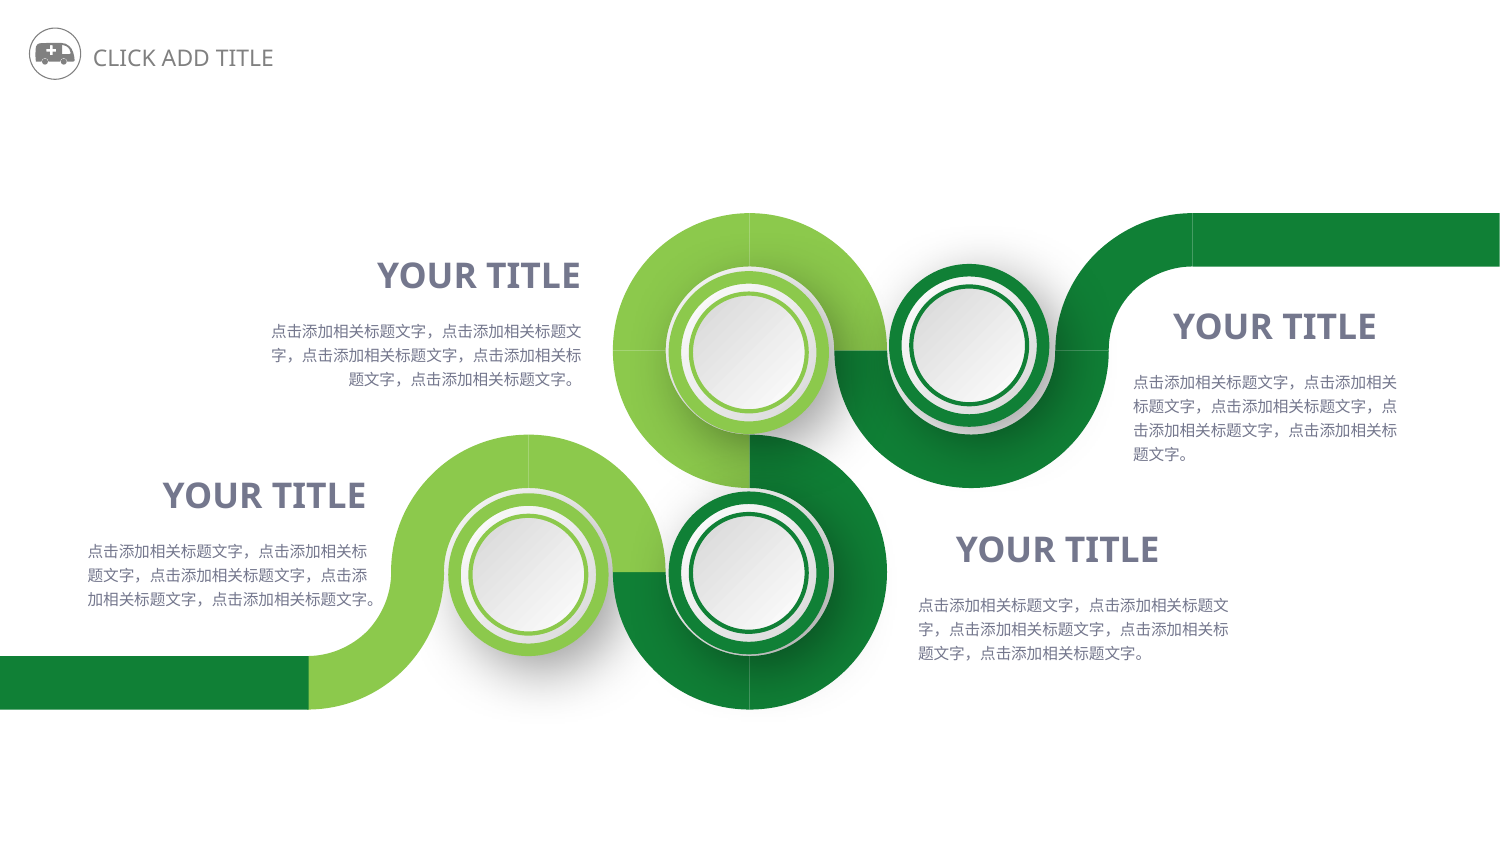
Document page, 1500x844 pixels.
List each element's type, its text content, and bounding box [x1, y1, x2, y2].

text_box [1192, 213, 1500, 267]
text_box [308, 571, 445, 710]
text_box [820, 462, 885, 571]
text_box 点击添加相关标题文字，点击添加相关标题文字，点击添加相关标题文字，点击添加相关标题文字，点击添加相关标题文字。 [246, 310, 593, 395]
text_box 点击添加相关标题文字，点击添加相关标题文字，点击添加相关标题文字，点击添加相关标题文字，点击添加相关标题文字。 [61, 530, 378, 615]
text_box YOUR TITLE [885, 520, 1172, 575]
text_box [895, 269, 1044, 421]
text_box [750, 682, 832, 710]
text_box [529, 434, 660, 573]
text_box 点击添加相关标题文字，点击添加相关标题文字，点击添加相关标题文字，点击添加相关标题文字，点击添加相关标题文字。 [906, 584, 1254, 668]
text_box [1072, 213, 1192, 336]
text_box [860, 418, 972, 489]
text_box [612, 350, 705, 480]
text_box YOUR TITLE [308, 247, 593, 301]
text_box [750, 213, 879, 308]
text_box [612, 573, 750, 710]
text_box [454, 499, 603, 651]
text_box [391, 434, 529, 571]
text_box [612, 213, 750, 350]
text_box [674, 277, 823, 428]
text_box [674, 497, 823, 649]
text_box [833, 571, 887, 682]
text_box YOUR TITLE [94, 467, 378, 522]
text_box [0, 656, 309, 710]
text_box 点击添加相关标题文字，点击添加相关标题文字，点击添加相关标题文字，点击添加相关标题文字，点击添加相关标题文字。 [1121, 361, 1416, 470]
text_box [972, 352, 1109, 489]
text_box YOUR TITLE [1097, 298, 1389, 352]
